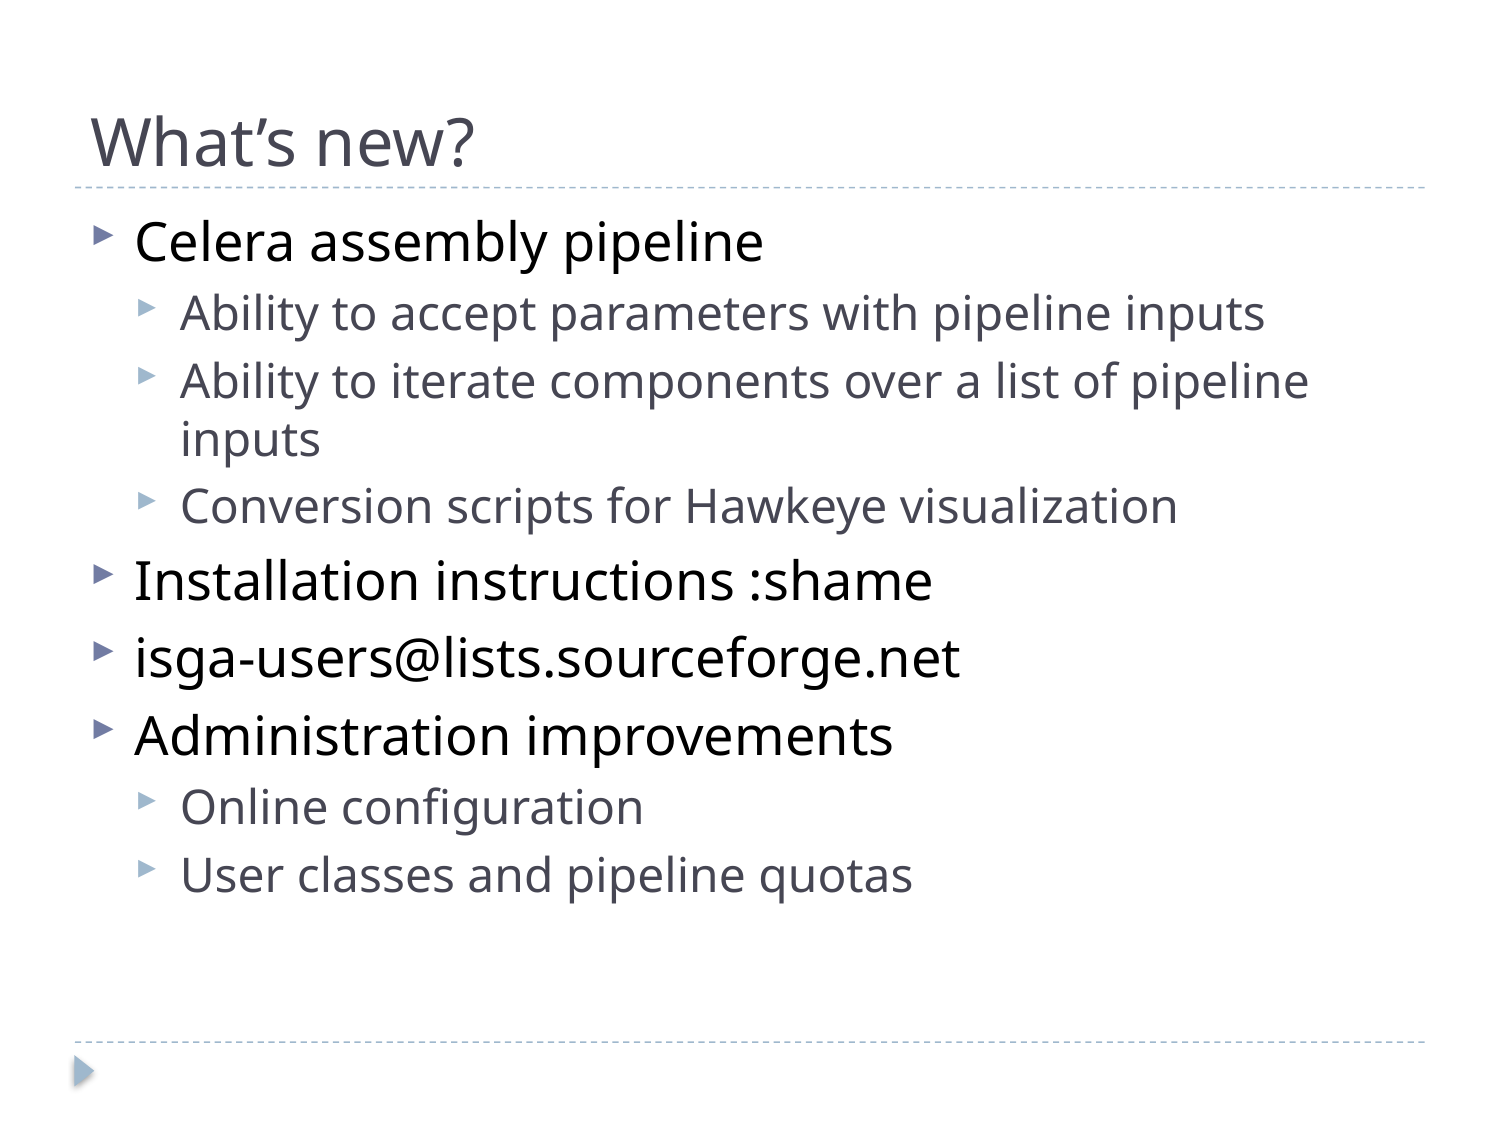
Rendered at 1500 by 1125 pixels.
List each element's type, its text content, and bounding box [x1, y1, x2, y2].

title What’s new? [74, 24, 1426, 188]
list Celera assembly pipeline Ability to accept parameters with pipeline inputs Ability to iterate components over a list of pipeline inputs Conversion scripts for Hawkeye visualization Installation instructions :shame isga-users@lists.sourceforge.net Administration improvements Online configuration User classes and pipeline quotas [74, 199, 1426, 1011]
